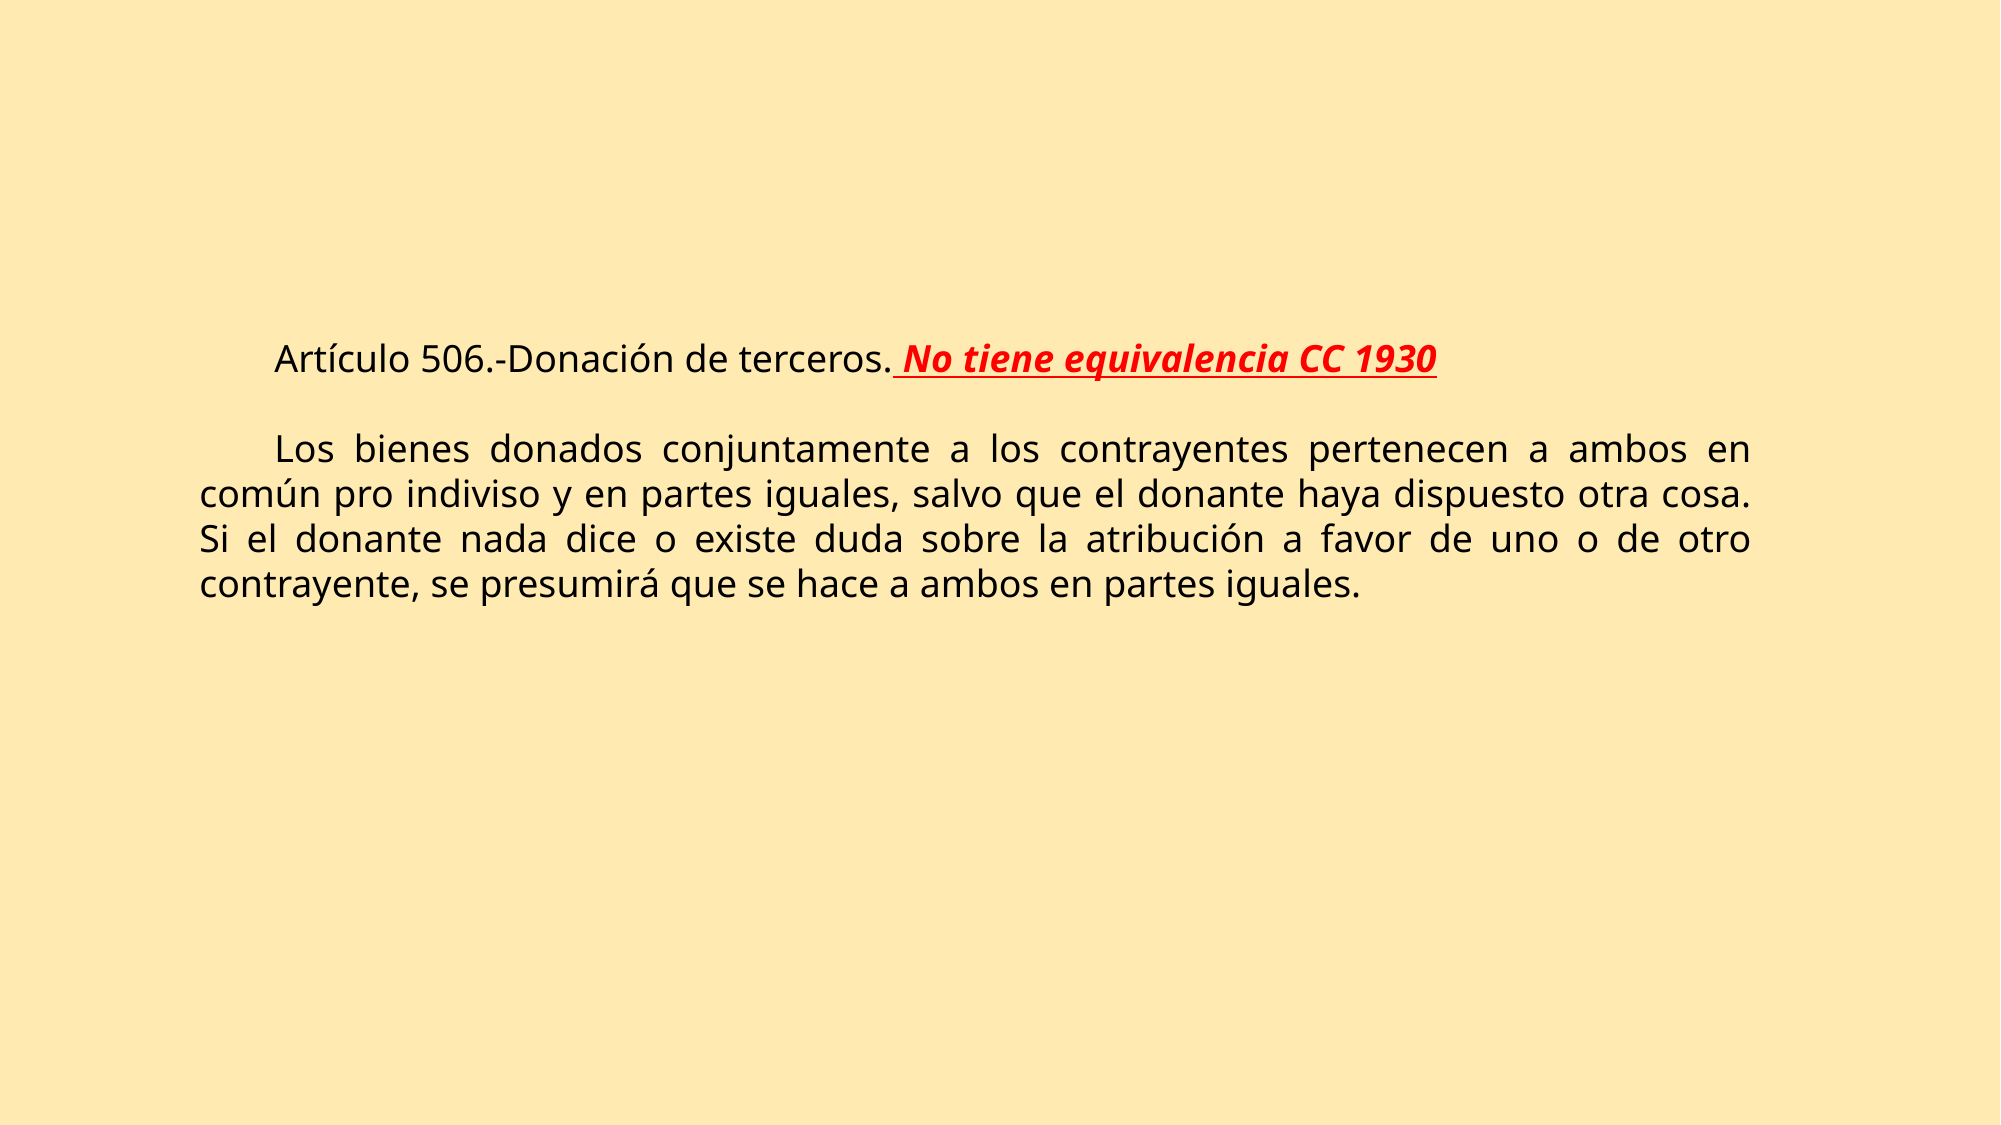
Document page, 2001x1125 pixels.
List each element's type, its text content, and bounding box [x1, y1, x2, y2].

text_box Artículo 506.-Donación de terceros. No tiene equivalencia CC 1930 Los bienes donados conjuntamente a los contrayentes pertenecen a ambos en común pro indiviso y en partes iguales, salvo que el donante haya dispuesto otra cosa. Si el donante nada dice o existe duda sobre la atribución a favor de uno o de otro contrayente, se presumirá que se hace a ambos en partes iguales. [184, 327, 1768, 658]
